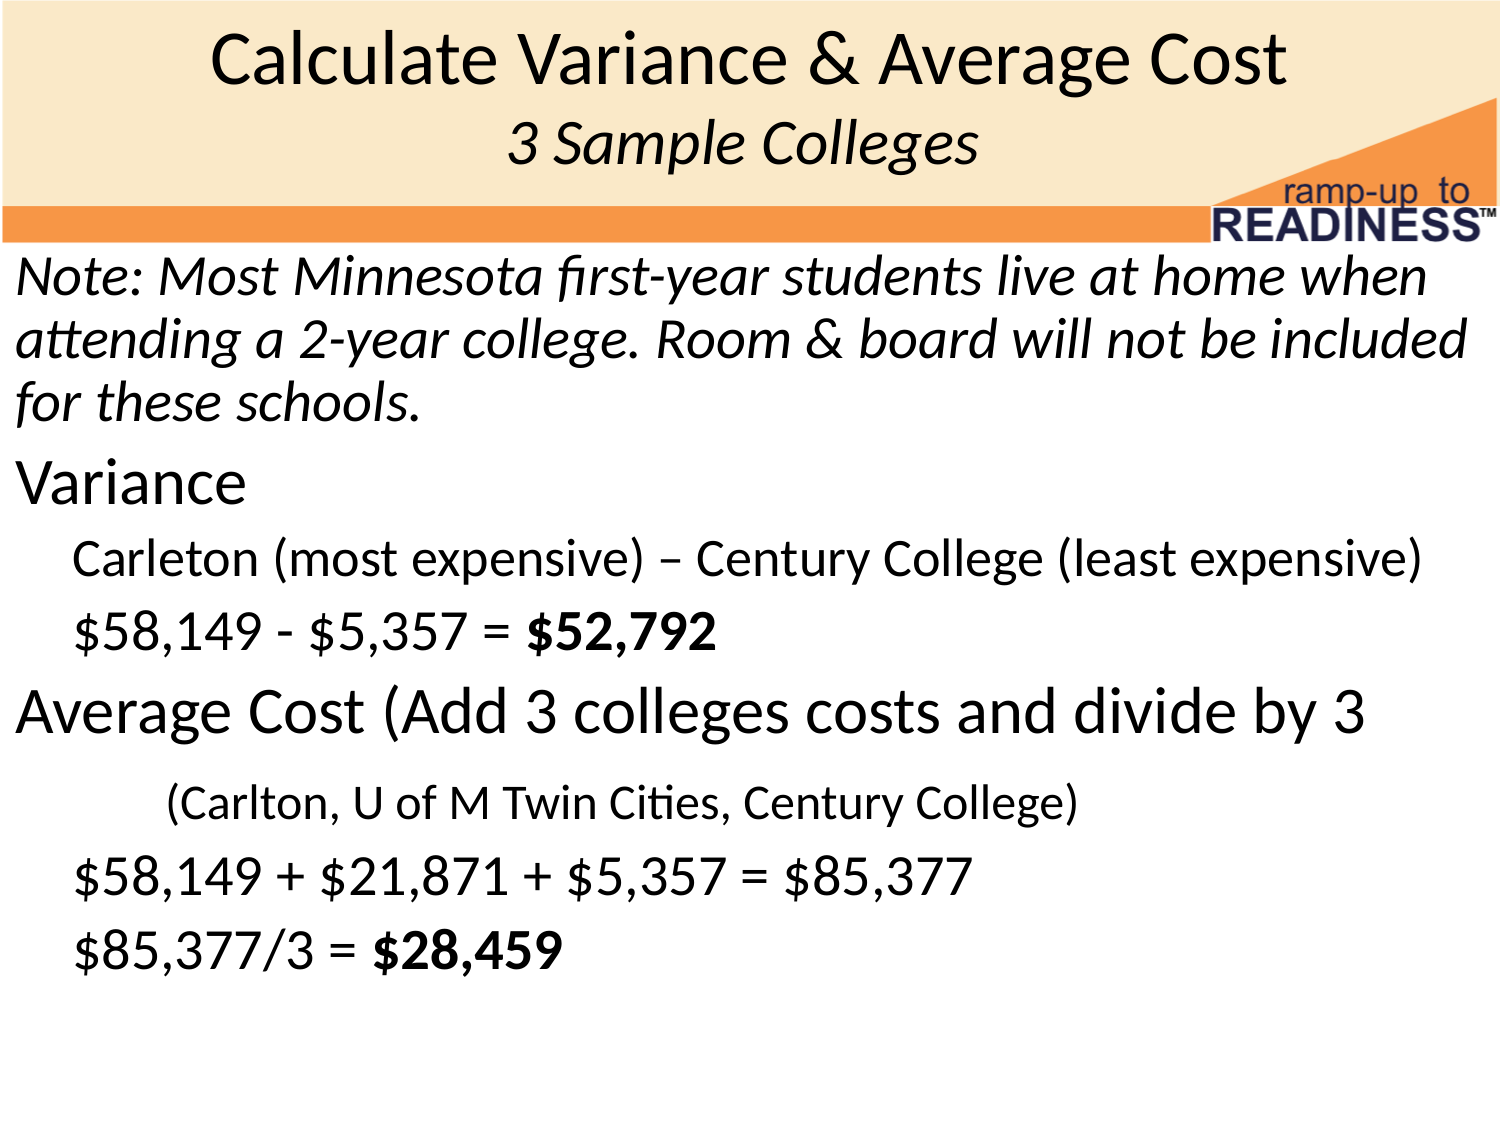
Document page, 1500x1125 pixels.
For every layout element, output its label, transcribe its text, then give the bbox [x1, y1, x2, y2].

picture [0, 186, 1500, 237]
title Calculate Variance & Average Cost 3 Sample Colleges [0, 0, 1500, 186]
list Note: Most Minnesota first-year students live at home when attending a 2-year college. Room & board will not be included for these schools. Variance Carleton (most expensive) – Century College (least expensive) $58,149 - $5,357 = $52,792 Average Cost (Add 3 colleges costs and divide by 3 (Carlton, U of M Twin Cities, Century College) $58,149 + $21,871 + $5,357 = $85,377 $85,377/3 = $28,459 [0, 237, 1500, 1125]
